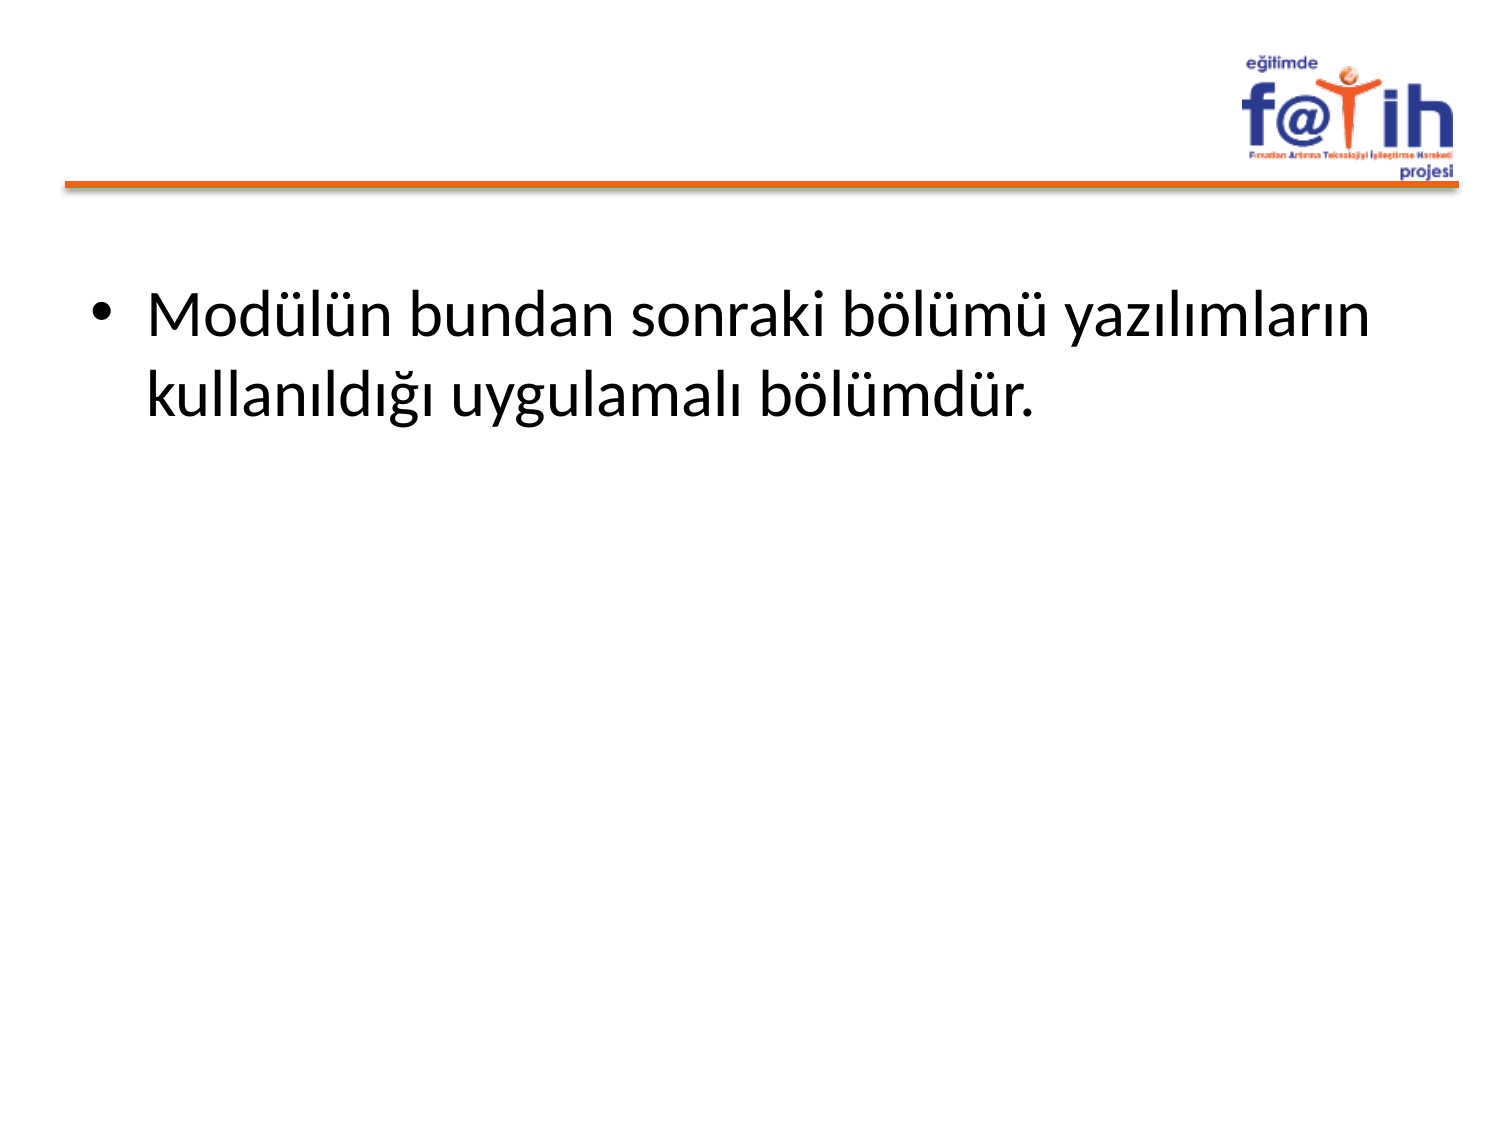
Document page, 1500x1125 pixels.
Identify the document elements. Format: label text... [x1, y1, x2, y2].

picture [1242, 54, 1453, 182]
list Modülün bundan sonraki bölümü yazılımların kullanıldığı uygulamalı bölümdür. [75, 262, 1425, 1005]
